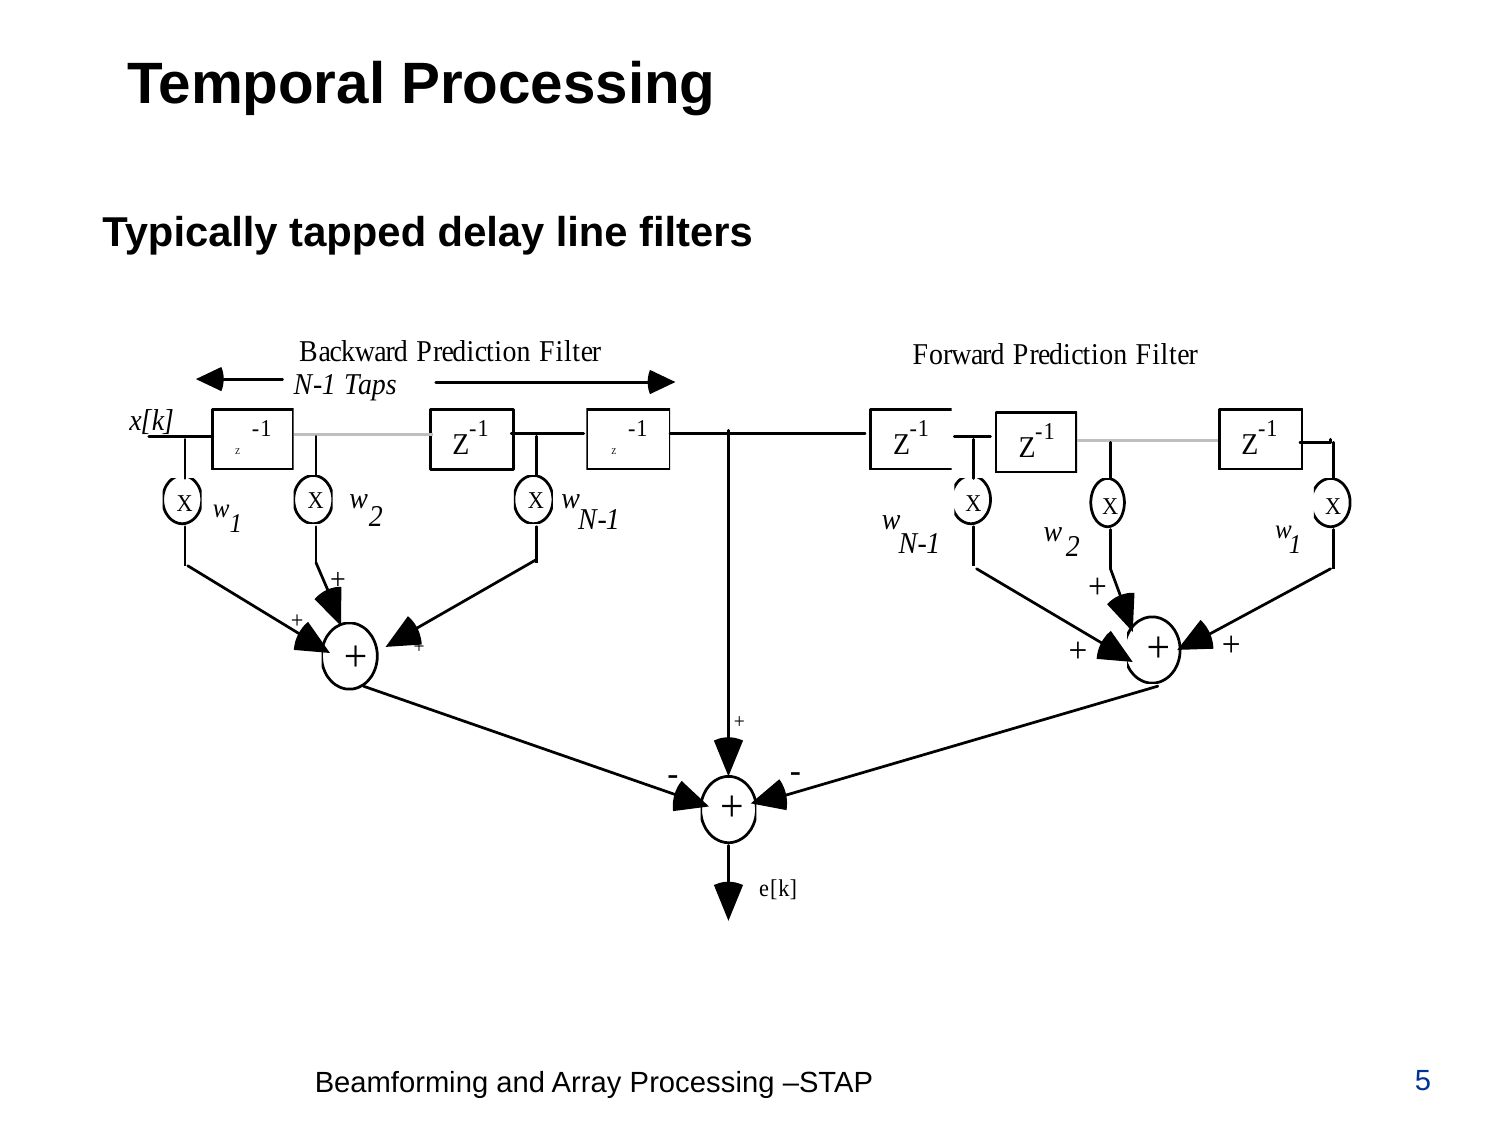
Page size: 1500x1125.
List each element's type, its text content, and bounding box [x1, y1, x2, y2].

title Temporal Processing [112, 37, 1388, 138]
slide_number 5 [1207, 1055, 1447, 1102]
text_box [112, 324, 1500, 951]
text_box Typically tapped delay line filters [87, 187, 1338, 275]
